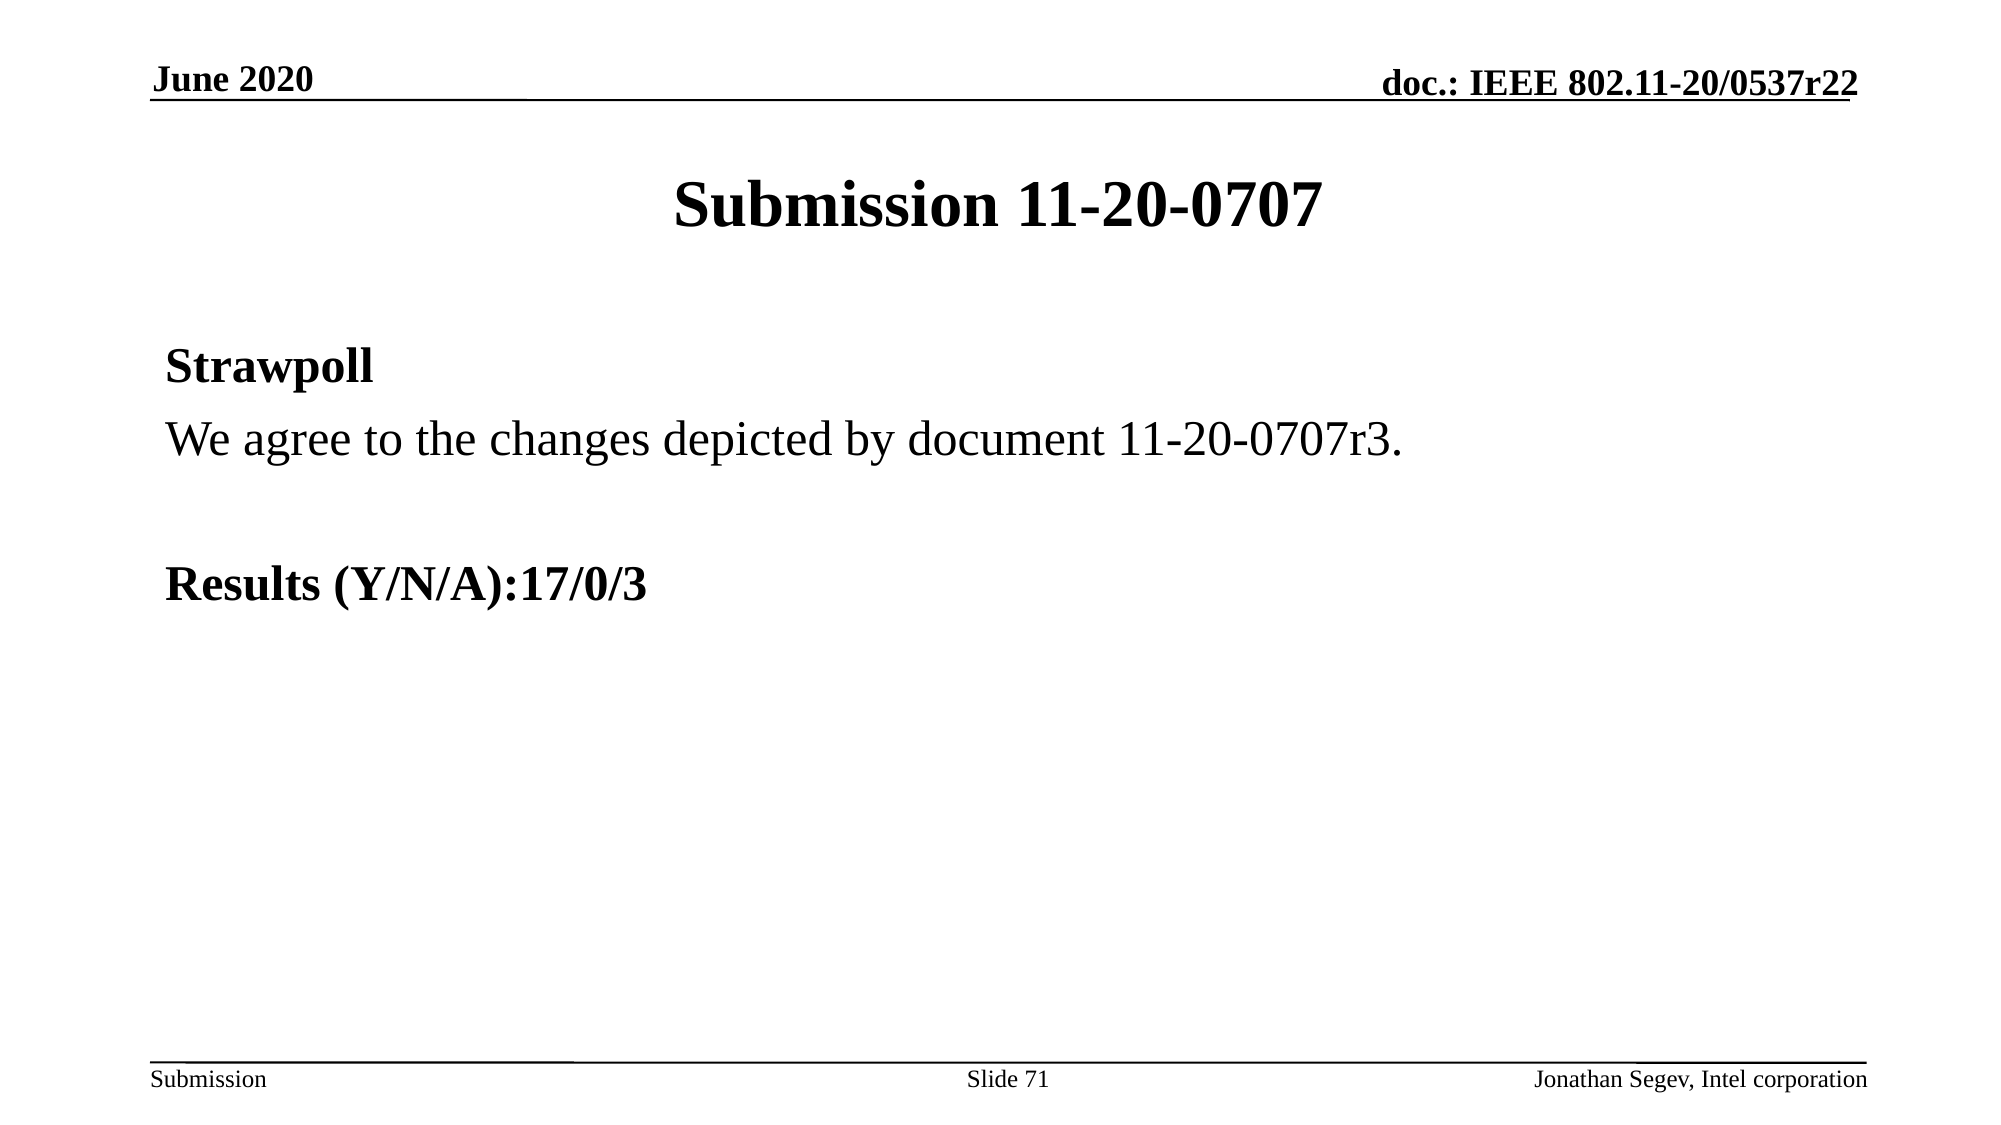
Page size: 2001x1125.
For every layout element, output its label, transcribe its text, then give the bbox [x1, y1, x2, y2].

title Submission 11-20-0707 [149, 112, 1850, 288]
slide_number Slide 71 [950, 1061, 1067, 1123]
footer Jonathan Segev, Intel corporation [1171, 1061, 1869, 1093]
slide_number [152, 54, 563, 100]
list Strawpoll We agree to the changes depicted by document 11-20-0707r3. Results (Y/N/A):17/0/3 [149, 324, 1850, 1000]
